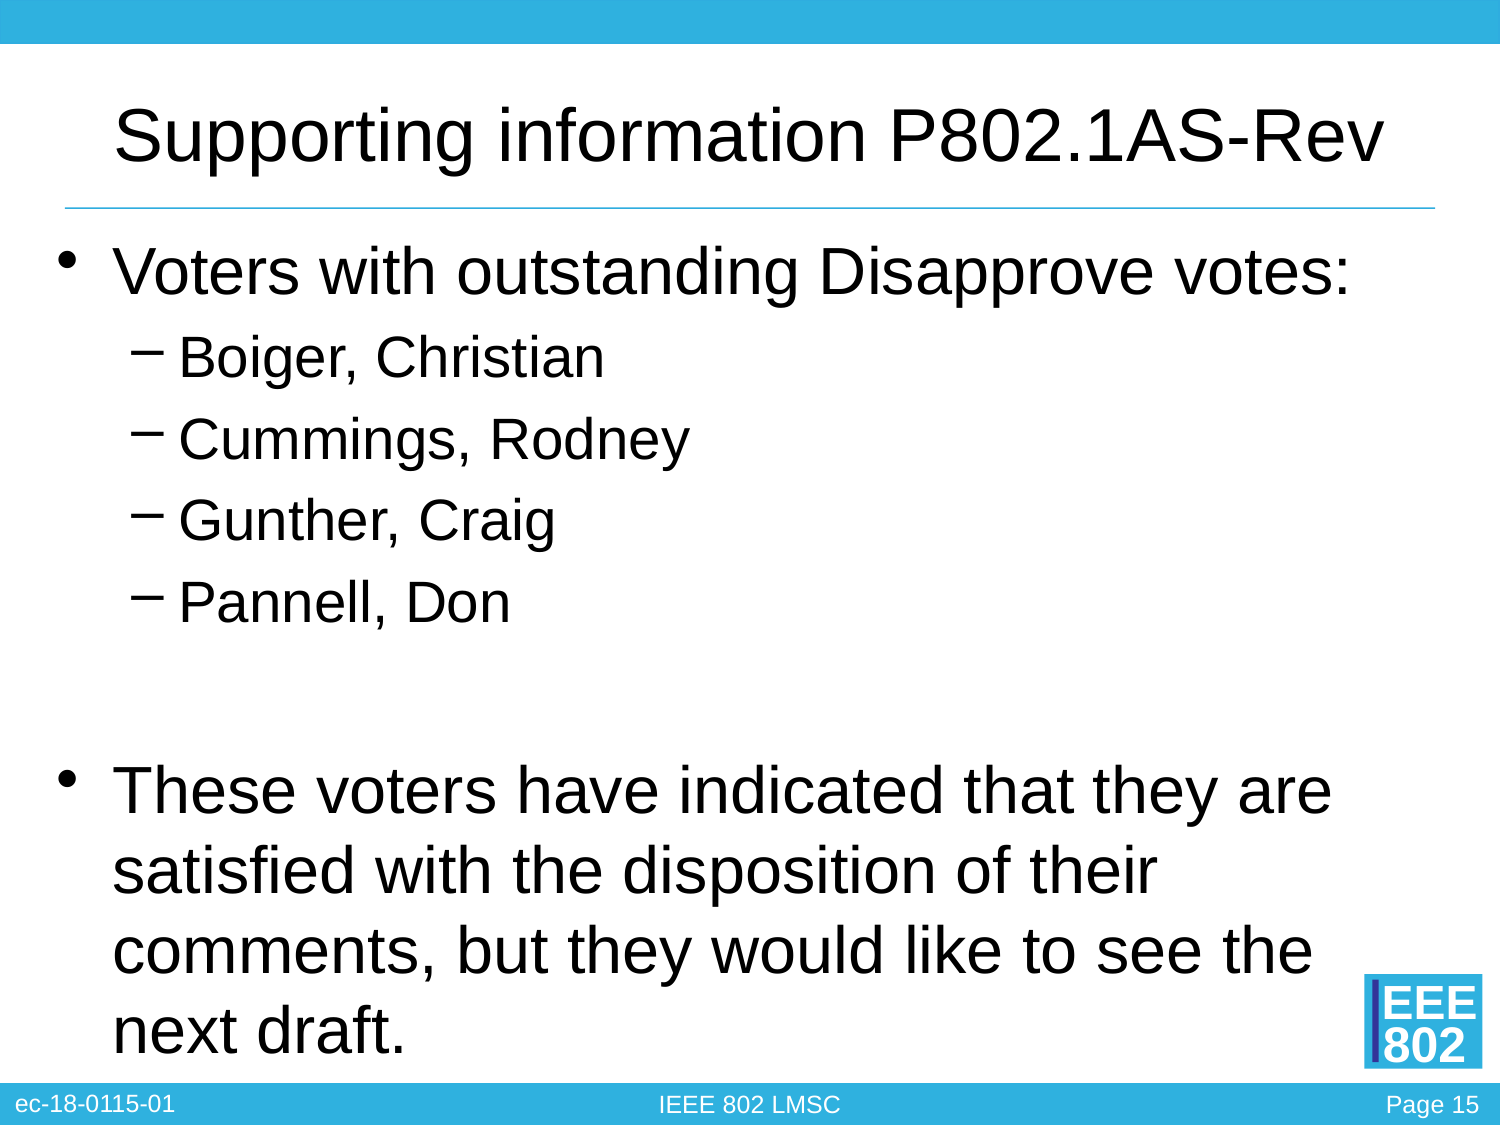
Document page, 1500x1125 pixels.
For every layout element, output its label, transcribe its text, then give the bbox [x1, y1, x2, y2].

title Supporting information P802.1AS-Rev [75, 66, 1425, 197]
list Voters with outstanding Disapprove votes: Boiger, Christian Cummings, Rodney Gunther, Craig Pannell, Don These voters have indicated that they are satisfied with the disposition of their comments, but they would like to see the next draft. [41, 220, 1392, 963]
